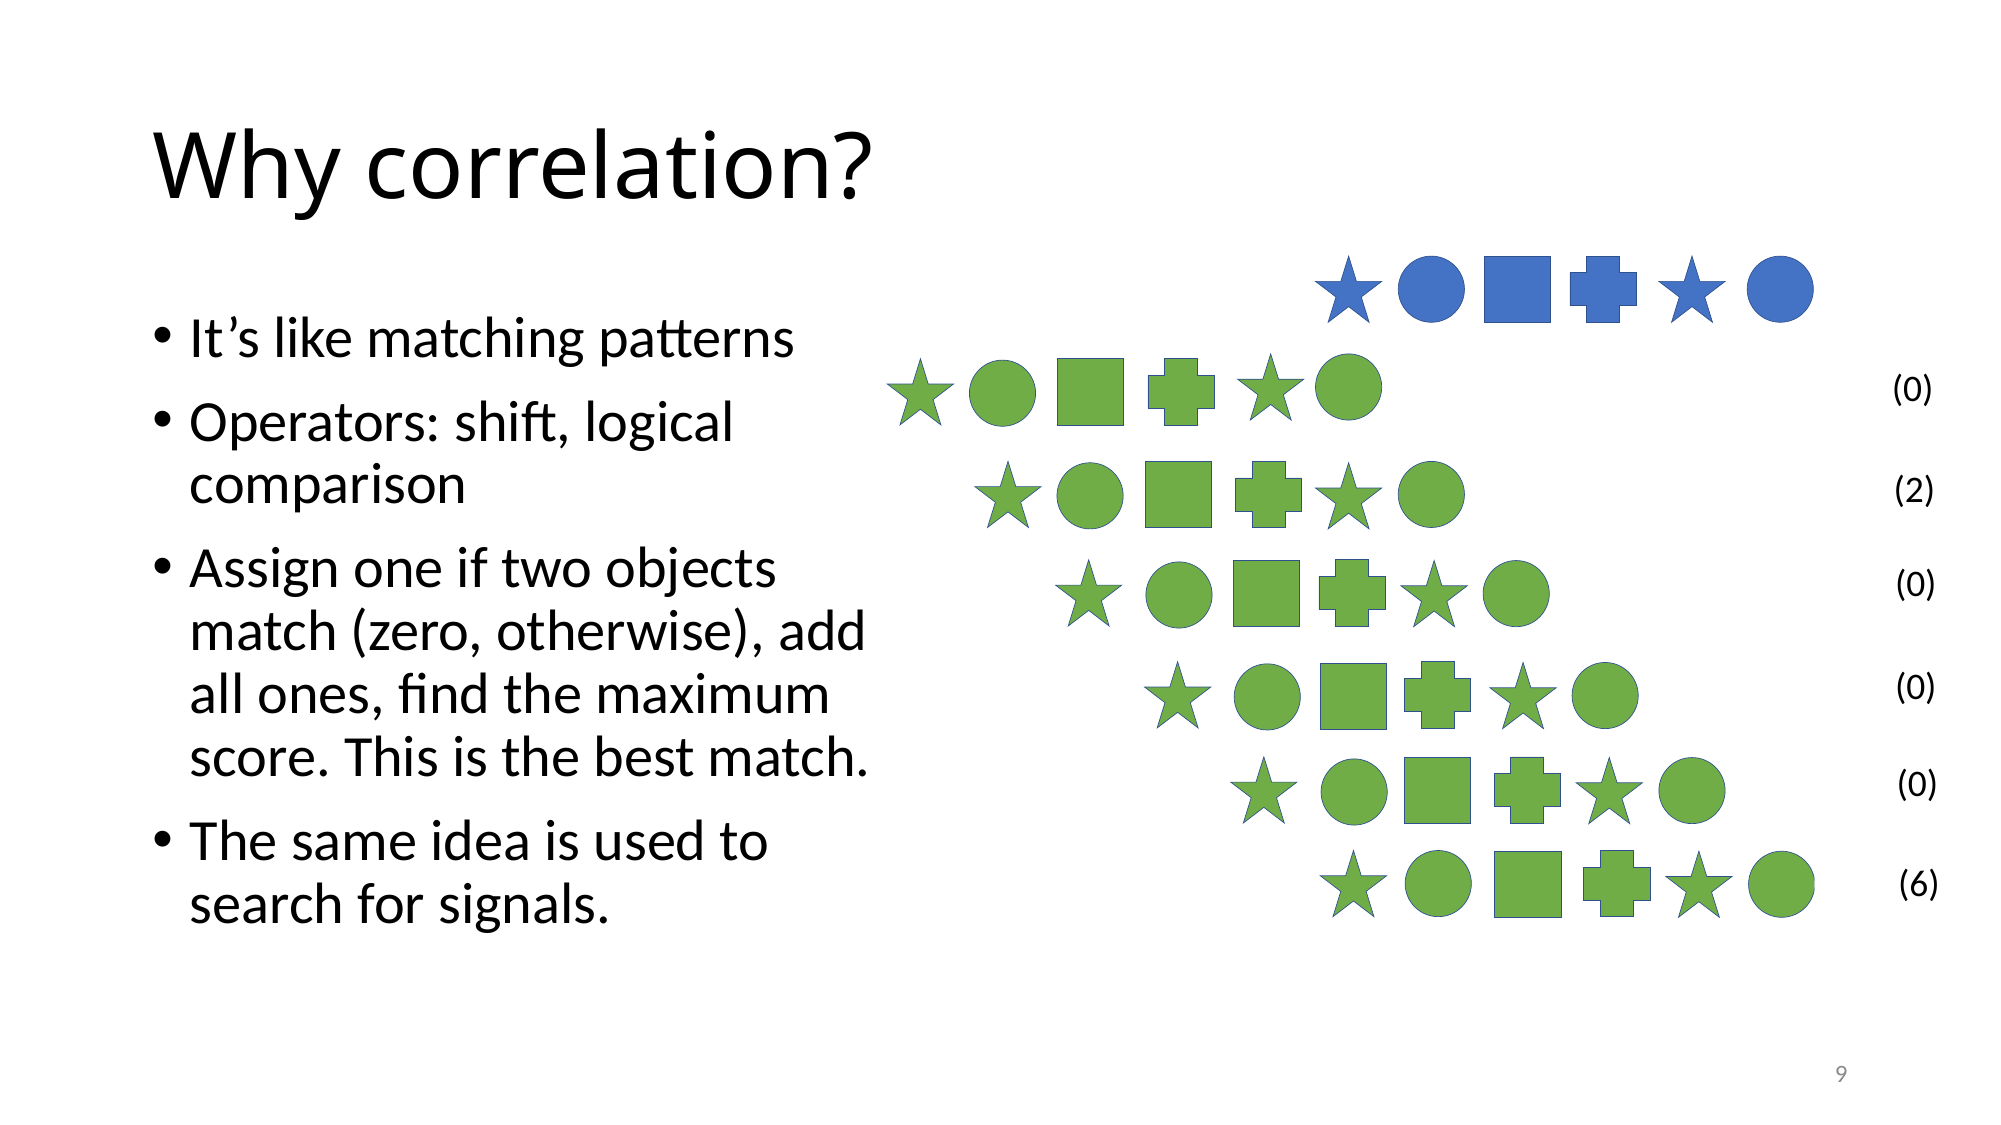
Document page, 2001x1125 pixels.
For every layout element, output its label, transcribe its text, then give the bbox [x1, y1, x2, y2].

text_box (0) [1877, 356, 1949, 416]
slide_number 9 [1412, 1042, 1863, 1103]
title Why correlation? [137, 59, 1863, 278]
text_box (6) [1883, 851, 1955, 912]
picture [886, 254, 1815, 918]
list It’s like matching patterns Operators: shift, logical comparison Assign one if two objects match (zero, otherwise), add all ones, find the maximum score. This is the best match. The same idea is used to search for signals. [137, 299, 950, 1014]
text_box (2) [1878, 457, 1951, 518]
text_box (0) [1880, 551, 1952, 612]
text_box (0) [1881, 751, 1954, 812]
text_box (0) [1880, 654, 1952, 715]
